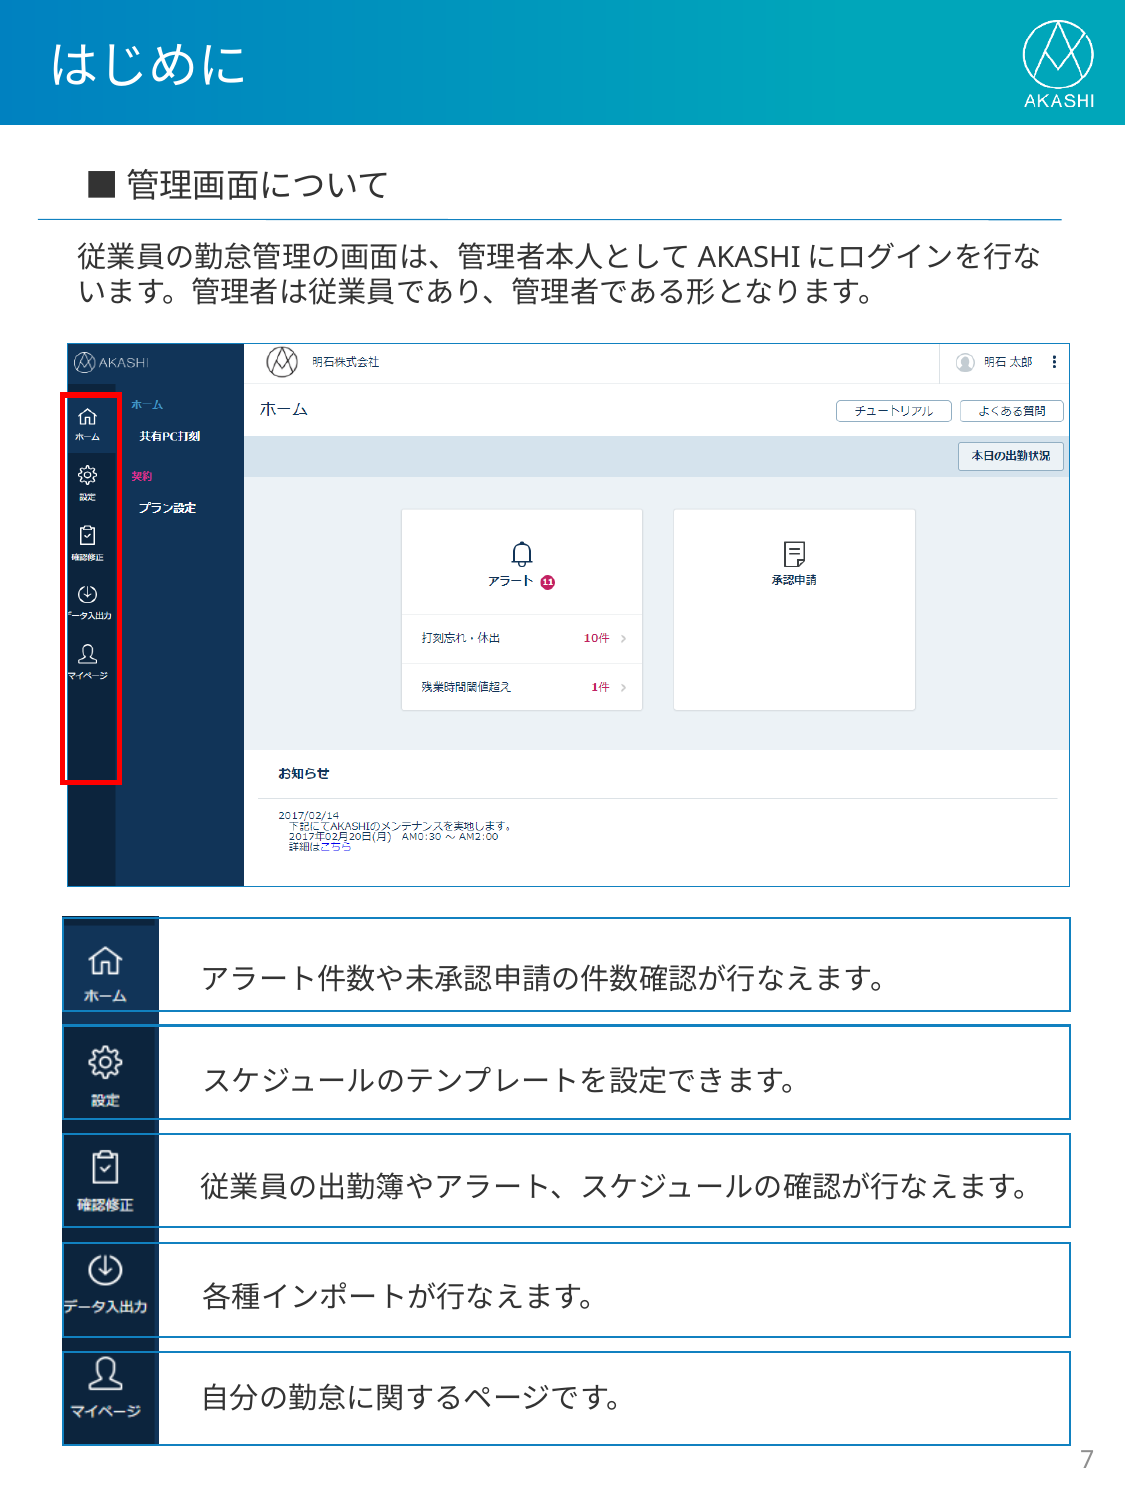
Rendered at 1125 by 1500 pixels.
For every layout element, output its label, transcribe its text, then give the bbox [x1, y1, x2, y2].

title はじめに [33, 0, 1045, 123]
text_box [62, 394, 67, 783]
picture [67, 343, 1070, 887]
text_box ■管理画面について [70, 156, 1048, 212]
text_box [159, 1133, 1071, 1228]
text_box [159, 1242, 1071, 1338]
slide_number 6 [856, 1420, 1110, 1500]
text_box [159, 1024, 1071, 1120]
text_box [159, 1351, 1071, 1446]
text_box 従業員の勤怠管理の画面は、管理者本人としてAKASHIにログインを行ないます。管理者は従業員であり、管理者である形となります。 [62, 231, 1070, 316]
picture [62, 916, 159, 1446]
text_box [159, 917, 1071, 1012]
picture [1045, 9, 1103, 117]
